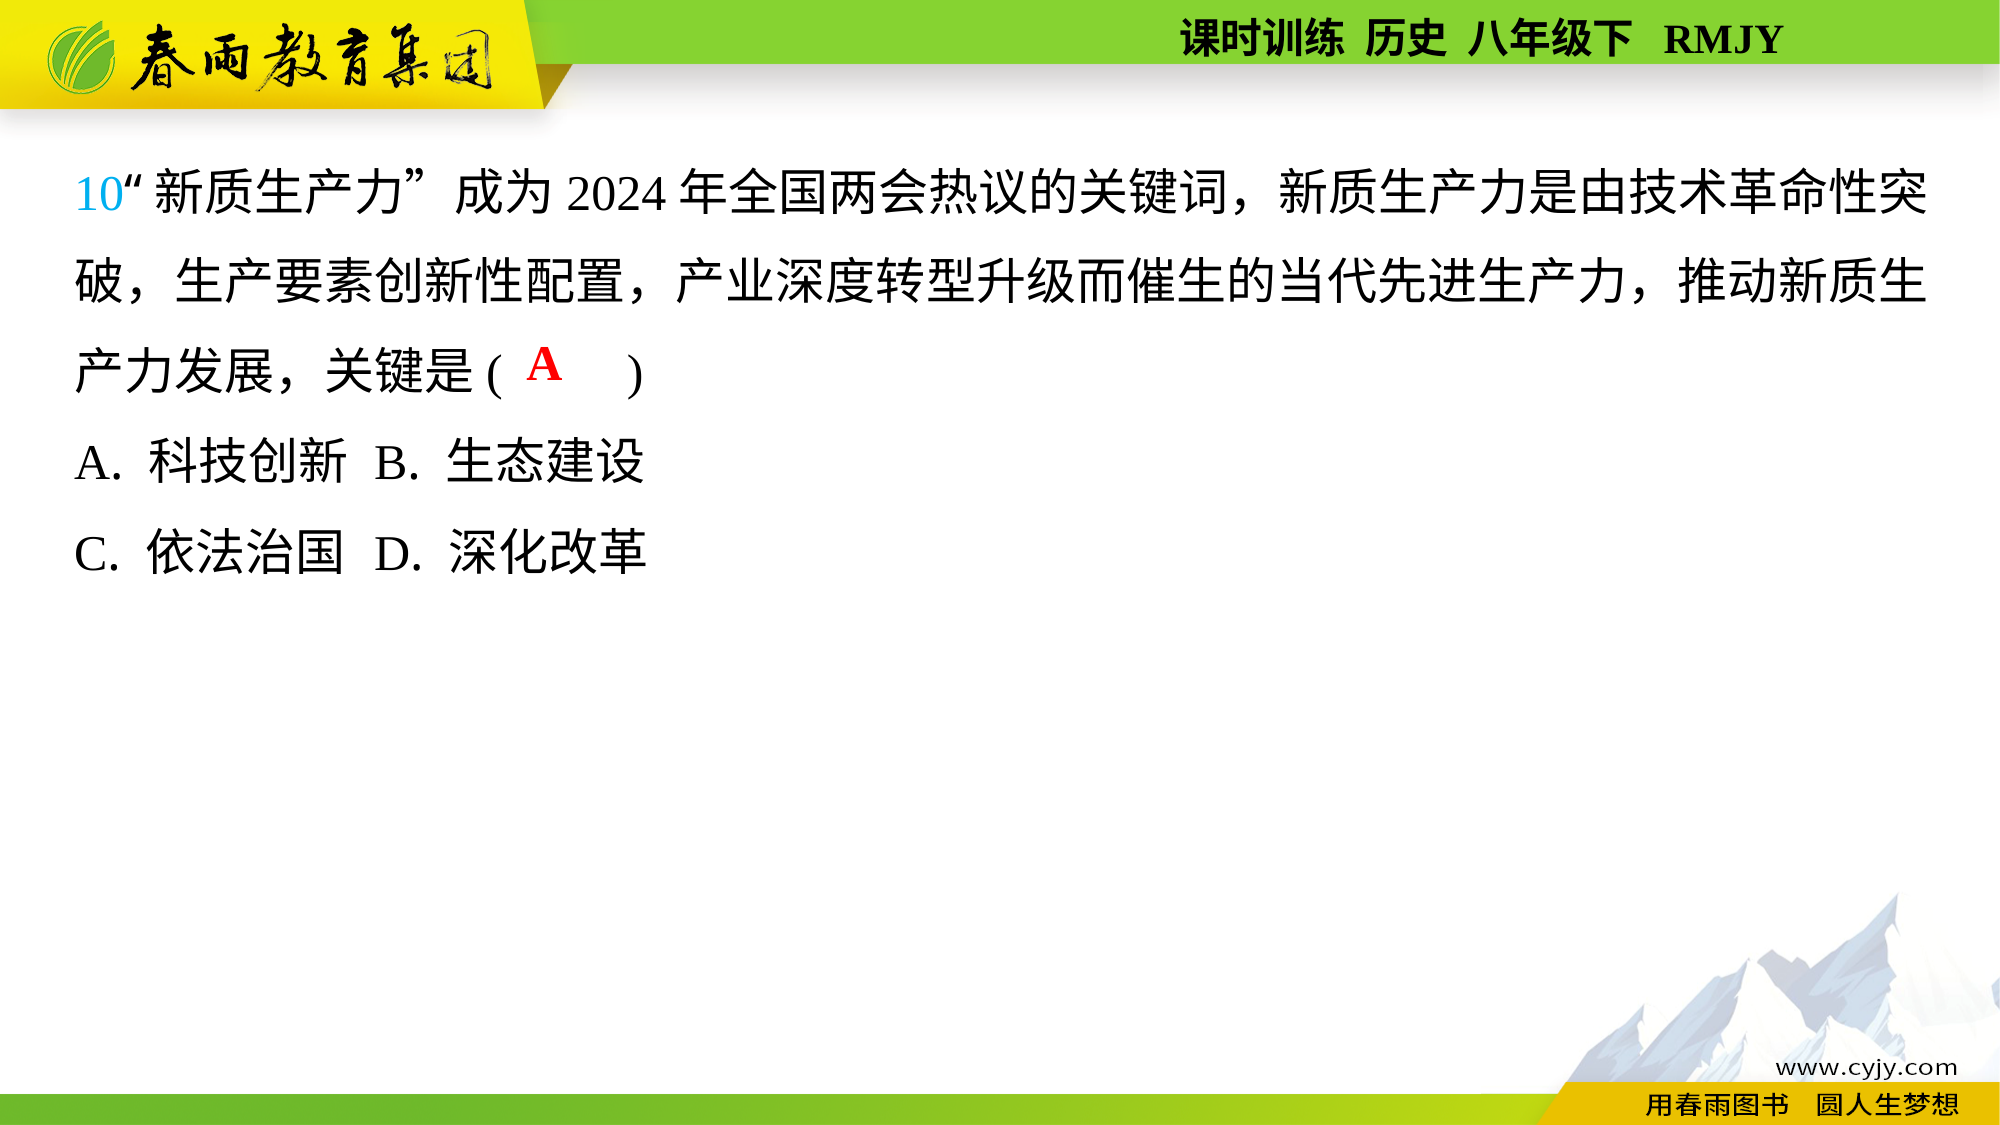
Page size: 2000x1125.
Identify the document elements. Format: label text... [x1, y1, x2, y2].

text_box A [511, 323, 578, 399]
picture [0, 0, 2000, 1125]
list 10“新质生产力”成为2024年全国两会热议的关键词，新质生产力是由技术革命性突破，生产要素创新性配置，产业深度转型升级而催生的当代先进生产力，推动新质生产力发展，关键是( ) A. 科技创新 B. 生态建设 C. 依法治国 D. 深化改革 [59, 122, 1944, 581]
